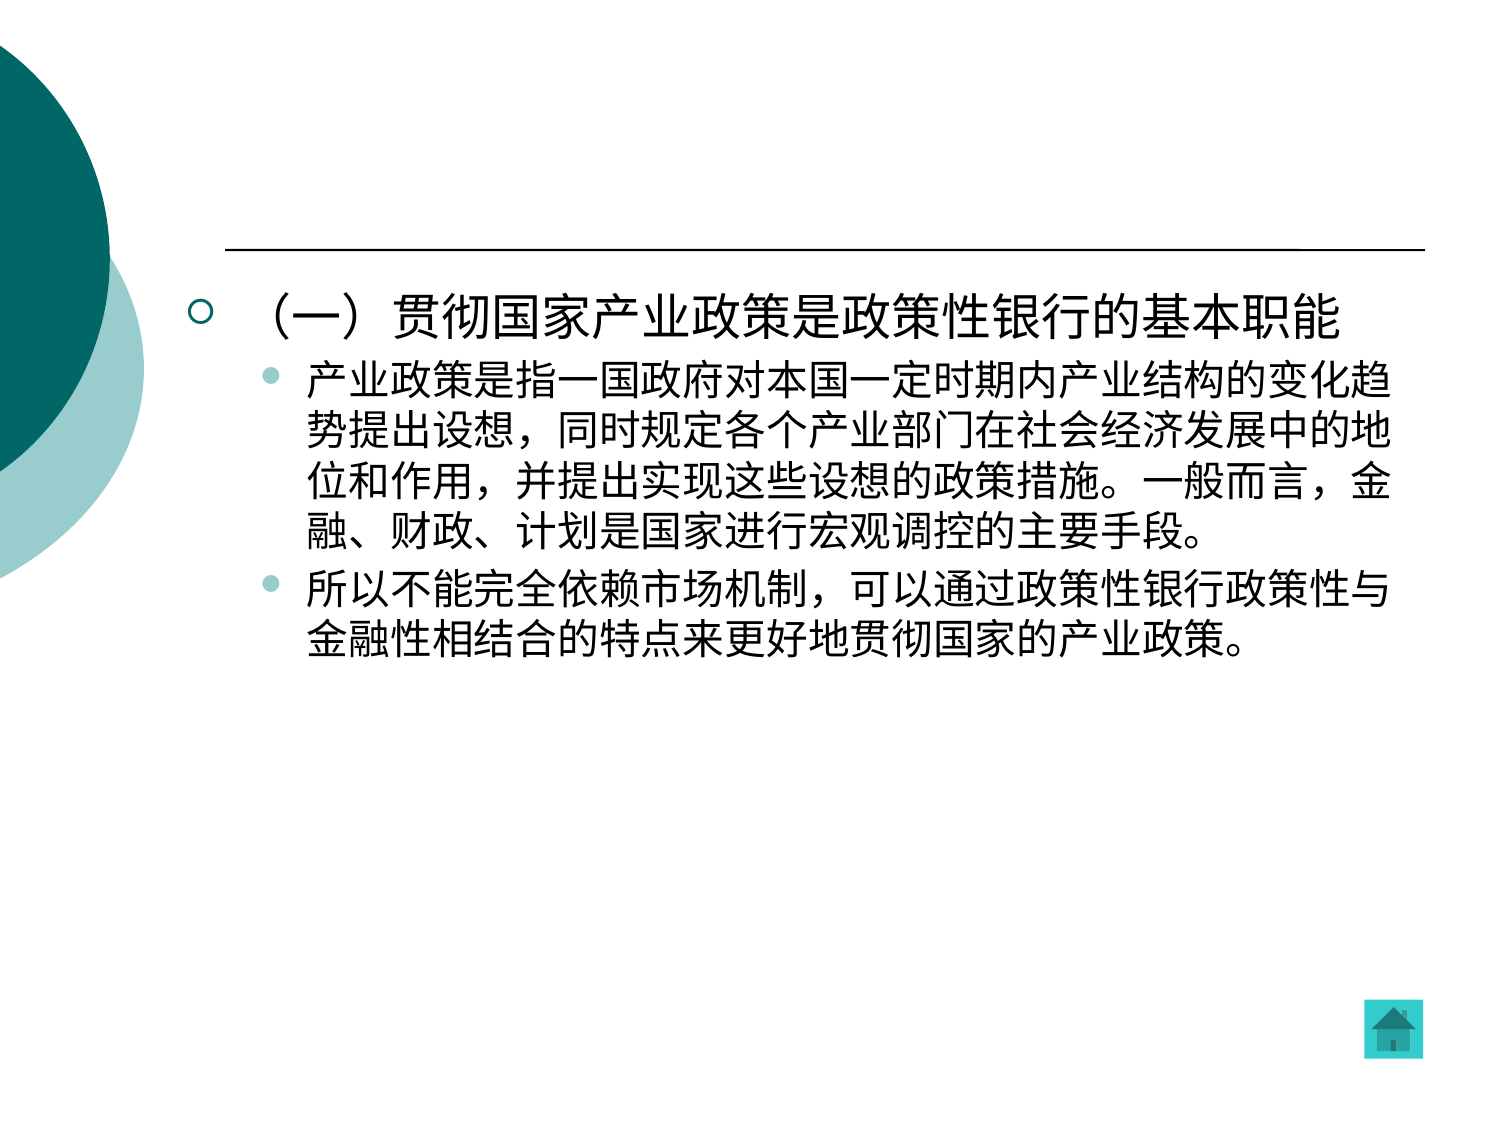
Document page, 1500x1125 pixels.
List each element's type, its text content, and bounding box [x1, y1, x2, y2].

list （一）贯彻国家产业政策是政策性银行的基本职能 产业政策是指一国政府对本国一定时期内产业结构的变化趋势提出设想，同时规定各个产业部门在社会经济发展中的地位和作用，并提出实现这些设想的政策措施。一般而言，金融、财政、计划是国家进行宏观调控的主要手段。 所以不能完全依赖市场机制，可以通过政策性银行政策性与金融性相结合的特点来更好地贯彻国家的产业政策。 [169, 278, 1424, 954]
text_box [1364, 999, 1424, 1059]
